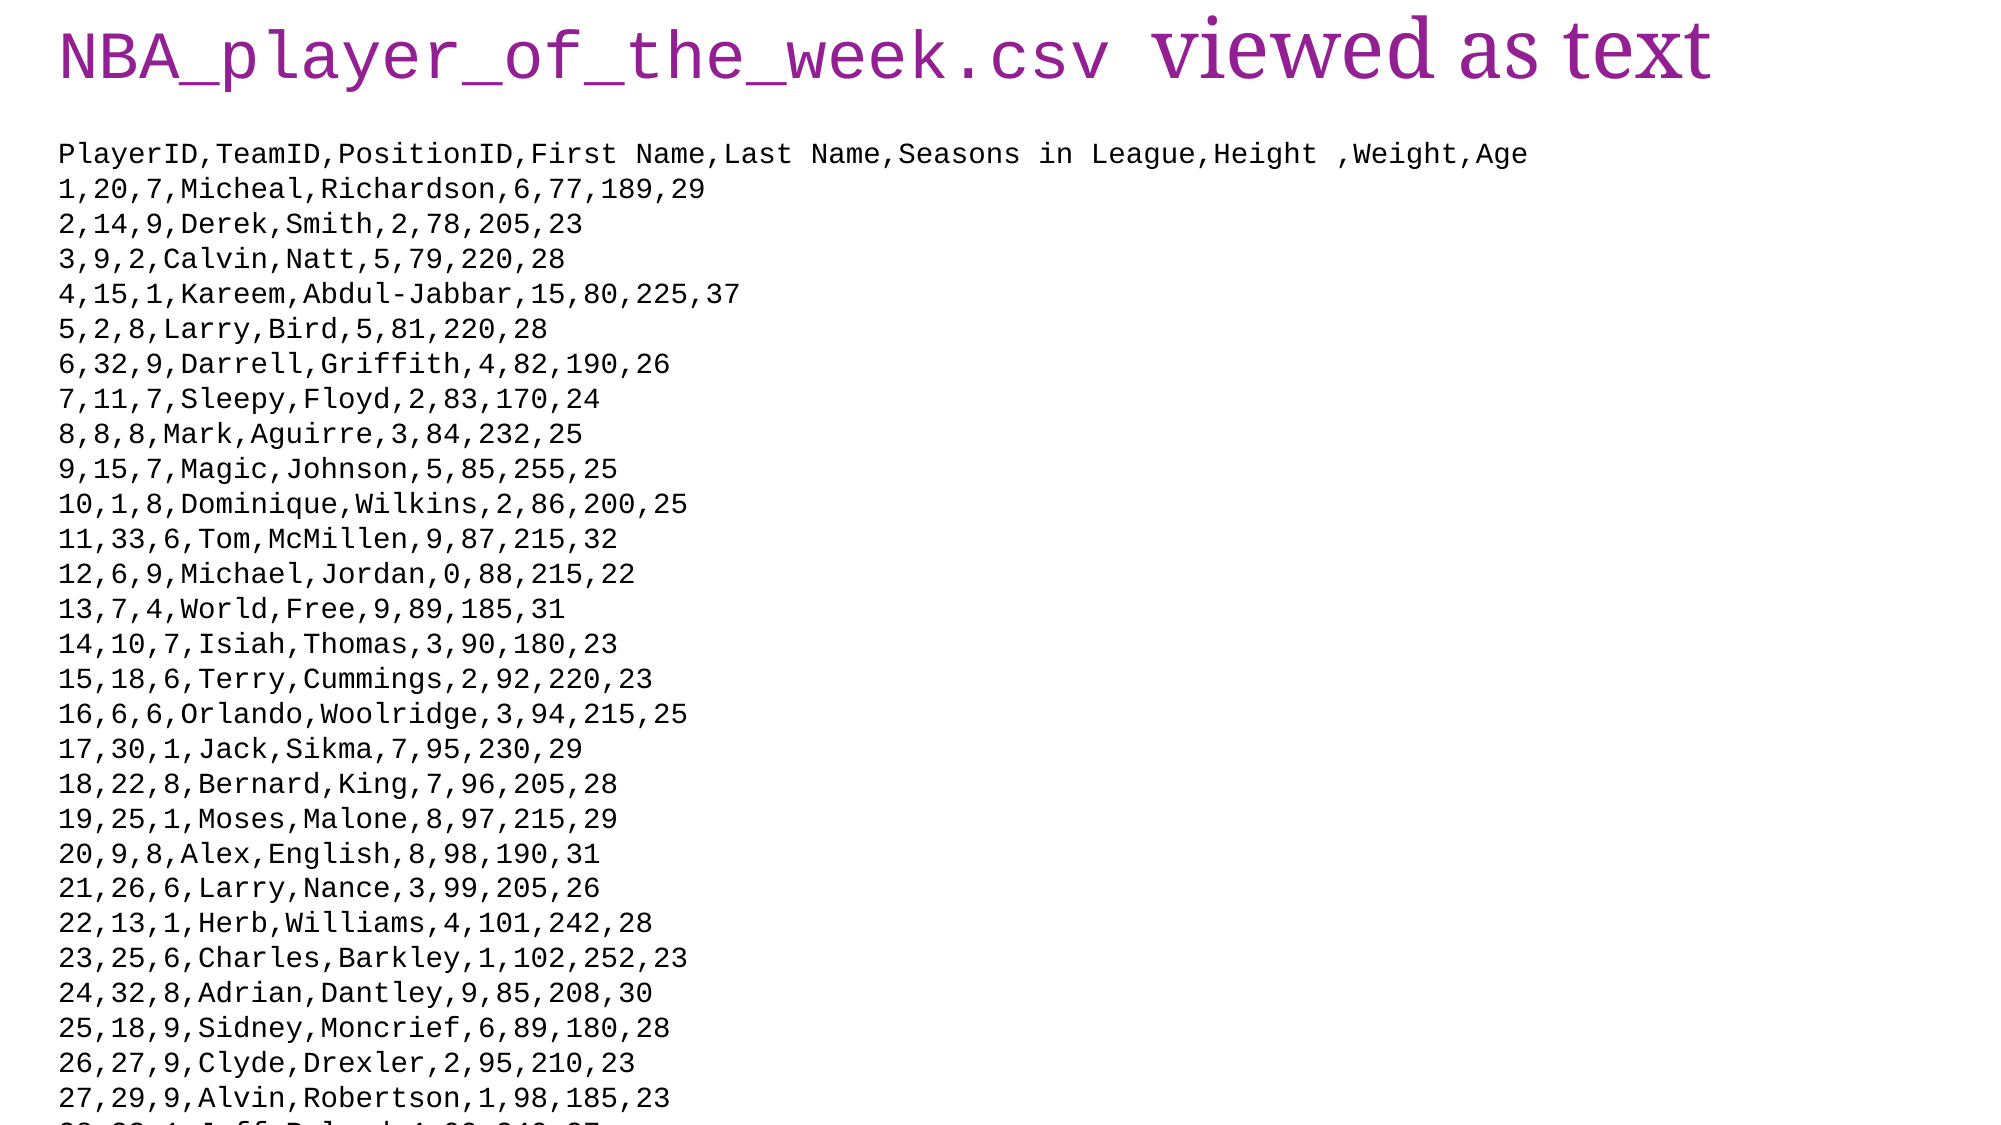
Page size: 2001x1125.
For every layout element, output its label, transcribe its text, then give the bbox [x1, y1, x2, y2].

title NBA_player_of_the_week.csv viewed as text [43, 0, 1953, 105]
list PlayerID,TeamID,PositionID,First Name,Last Name,Seasons in League,Height ,Weight,Age 1,20,7,Micheal,Richardson,6,77,189,29 2,14,9,Derek,Smith,2,78,205,23 3,9,2,Calvin,Natt,5,79,220,28 4,15,1,Kareem,Abdul-Jabbar,15,80,225,37 5,2,8,Larry,Bird,5,81,220,28 6,32,9,Darrell,Griffith,4,82,190,26 7,11,7,Sleepy,Floyd,2,83,170,24 8,8,8,Mark,Aguirre,3,84,232,25 9,15,7,Magic,Johnson,5,85,255,25 10,1,8,Dominique,Wilkins,2,86,200,25 11,33,6,Tom,McMillen,9,87,215,32 12,6,9,Michael,Jordan,0,88,215,22 13,7,4,World,Free,9,89,185,31 14,10,7,Isiah,Thomas,3,90,180,23 15,18,6,Terry,Cummings,2,92,220,23 16,6,6,Orlando,Woolridge,3,94,215,25 17,30,1,Jack,Sikma,7,95,230,29 18,22,8,Bernard,King,7,96,205,28 19,25,1,Moses,Malone,8,97,215,29 20,9,8,Alex,English,8,98,190,31 21,26,6,Larry,Nance,3,99,205,26 22,13,1,Herb,Williams,4,101,242,28 23,25,6,Charles,Barkley,1,102,252,23 24,32,8,Adrian,Dantley,9,85,208,30 25,18,9,Sidney,Moncrief,6,89,180,28 26,27,9,Clyde,Drexler,2,95,210,23 27,29,9,Alvin,Robertson,1,98,185,23 28,33,1,Jeff,Ruland,4,99,240,27 29,22,1,Patrick,Ewing,0,102,240,23 [43, 127, 1953, 1106]
